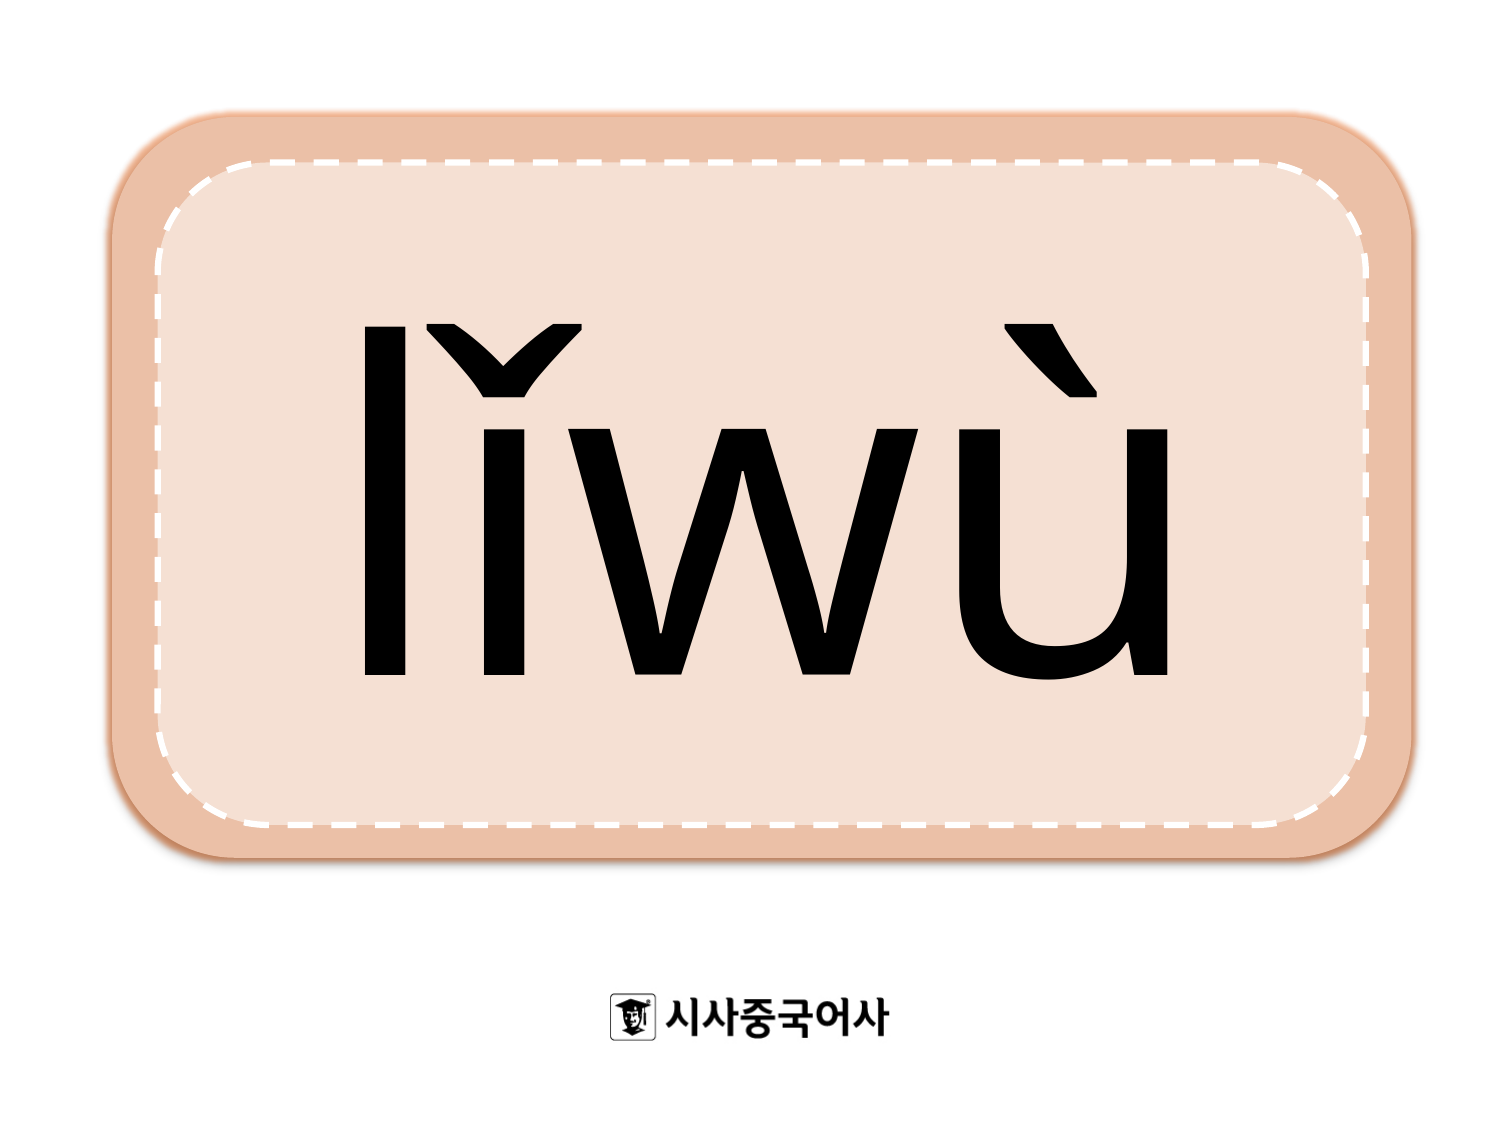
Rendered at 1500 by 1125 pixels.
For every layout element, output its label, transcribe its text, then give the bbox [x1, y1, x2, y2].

picture [602, 987, 898, 1047]
text_box lǐwù [162, 160, 1371, 824]
